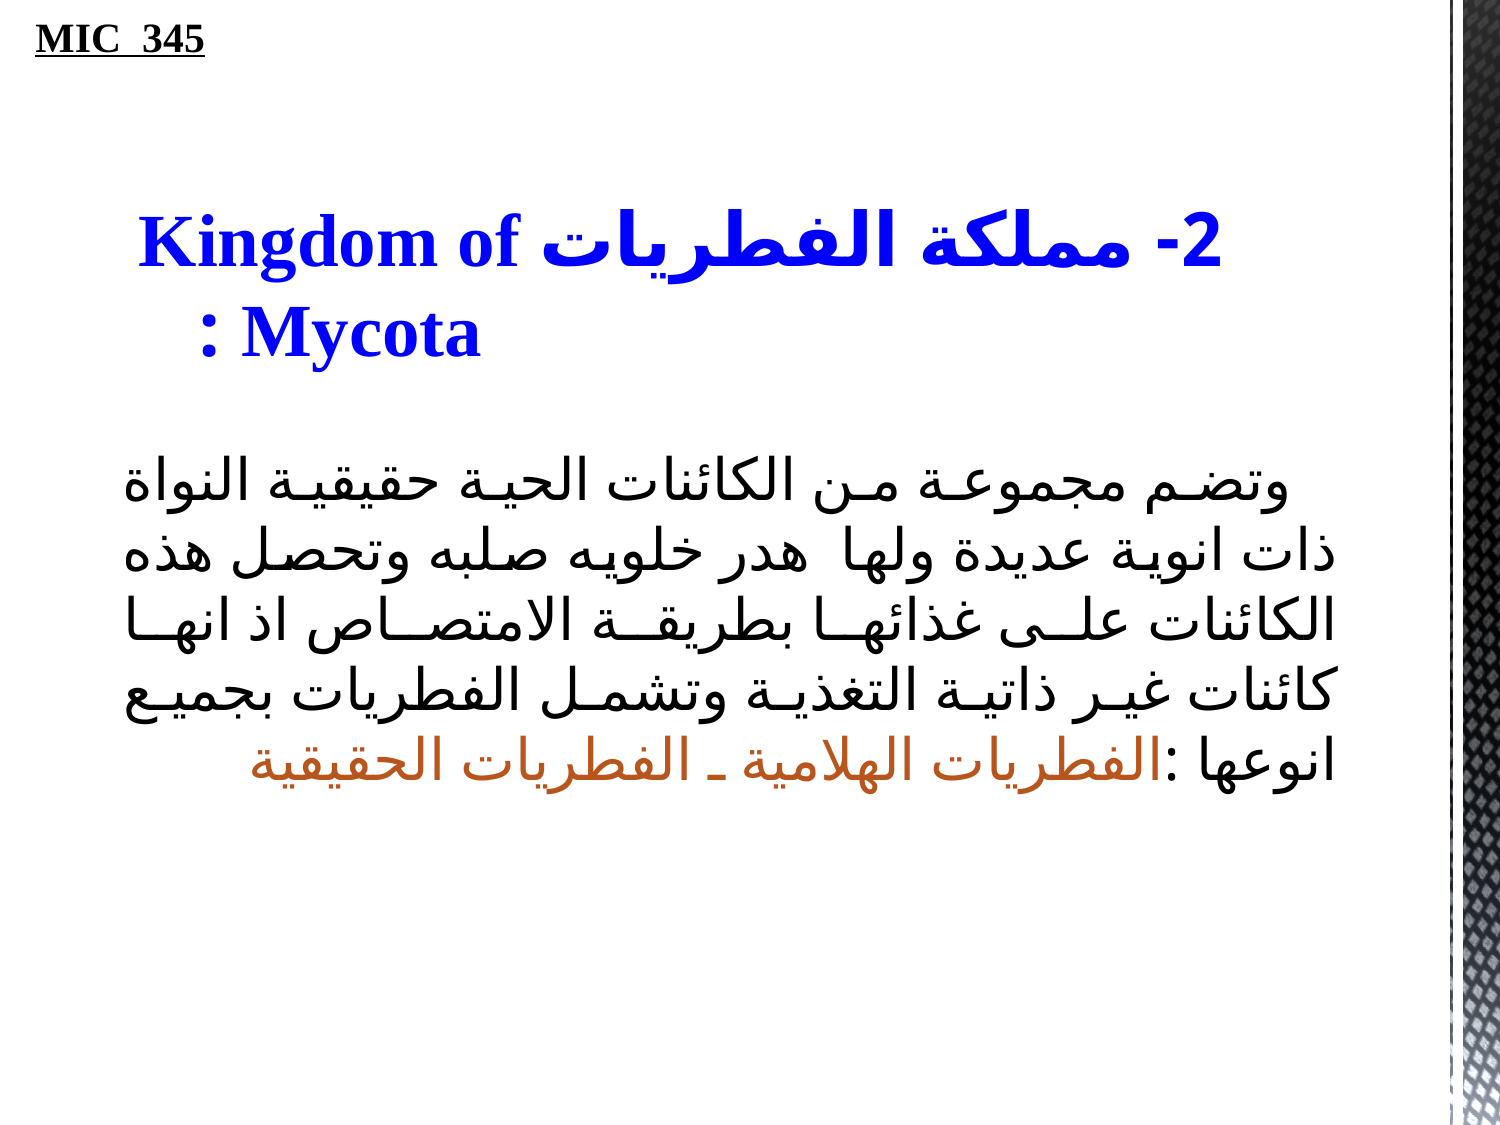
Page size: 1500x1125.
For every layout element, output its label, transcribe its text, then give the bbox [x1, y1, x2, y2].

text_box 2- مملكة الفطريات Kingdom of Mycota : [123, 184, 1388, 362]
text_box MIC 345 [20, 0, 1471, 110]
list وتضم مجموعة من الكائنات الحية حقيقية النواة ذات انوية عديدة ولها هدر خلويه صلبه وتحصل هذه الكائنات على غذائها بطريقة الامتصاص اذ انها كائنات غير ذاتية التغذية وتشمل الفطريات بجميع انوعها :الفطريات الهلامية ـ الفطريات الحقيقية [108, 349, 1384, 966]
picture [1447, 0, 1500, 1125]
